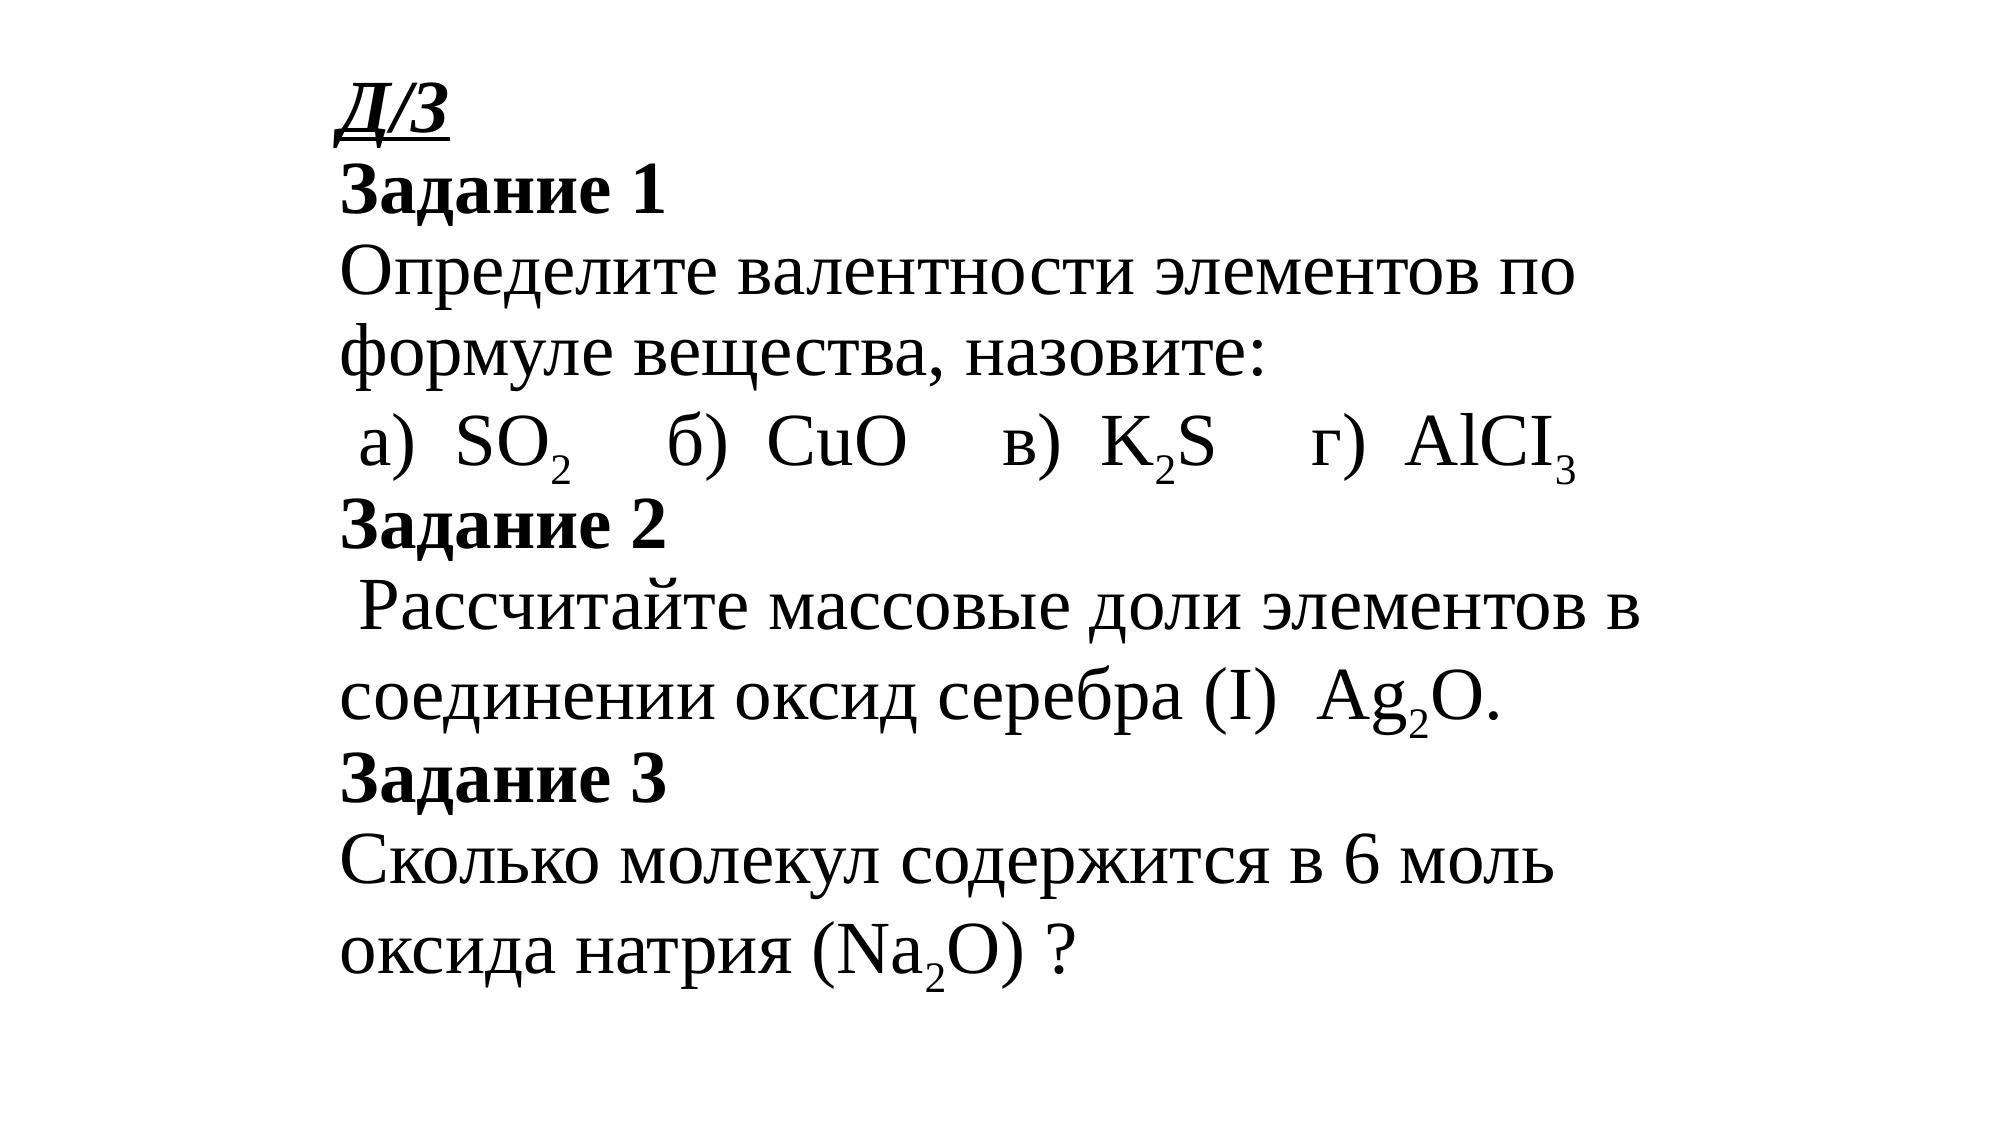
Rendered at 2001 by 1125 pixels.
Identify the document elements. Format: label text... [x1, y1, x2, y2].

title Д/З Задание 1 Определите валентности элементов по формуле вещества, назовите: а) SO2 б) СuO в) K2S г) AlCI3 Задание 2 Рассчитайте массовые доли элементов в соединении оксид серебра (I) Ag2O. Задание 3 Сколько молекул содержится в 6 моль оксида натрия (Na2O) ? [324, 125, 1675, 1025]
